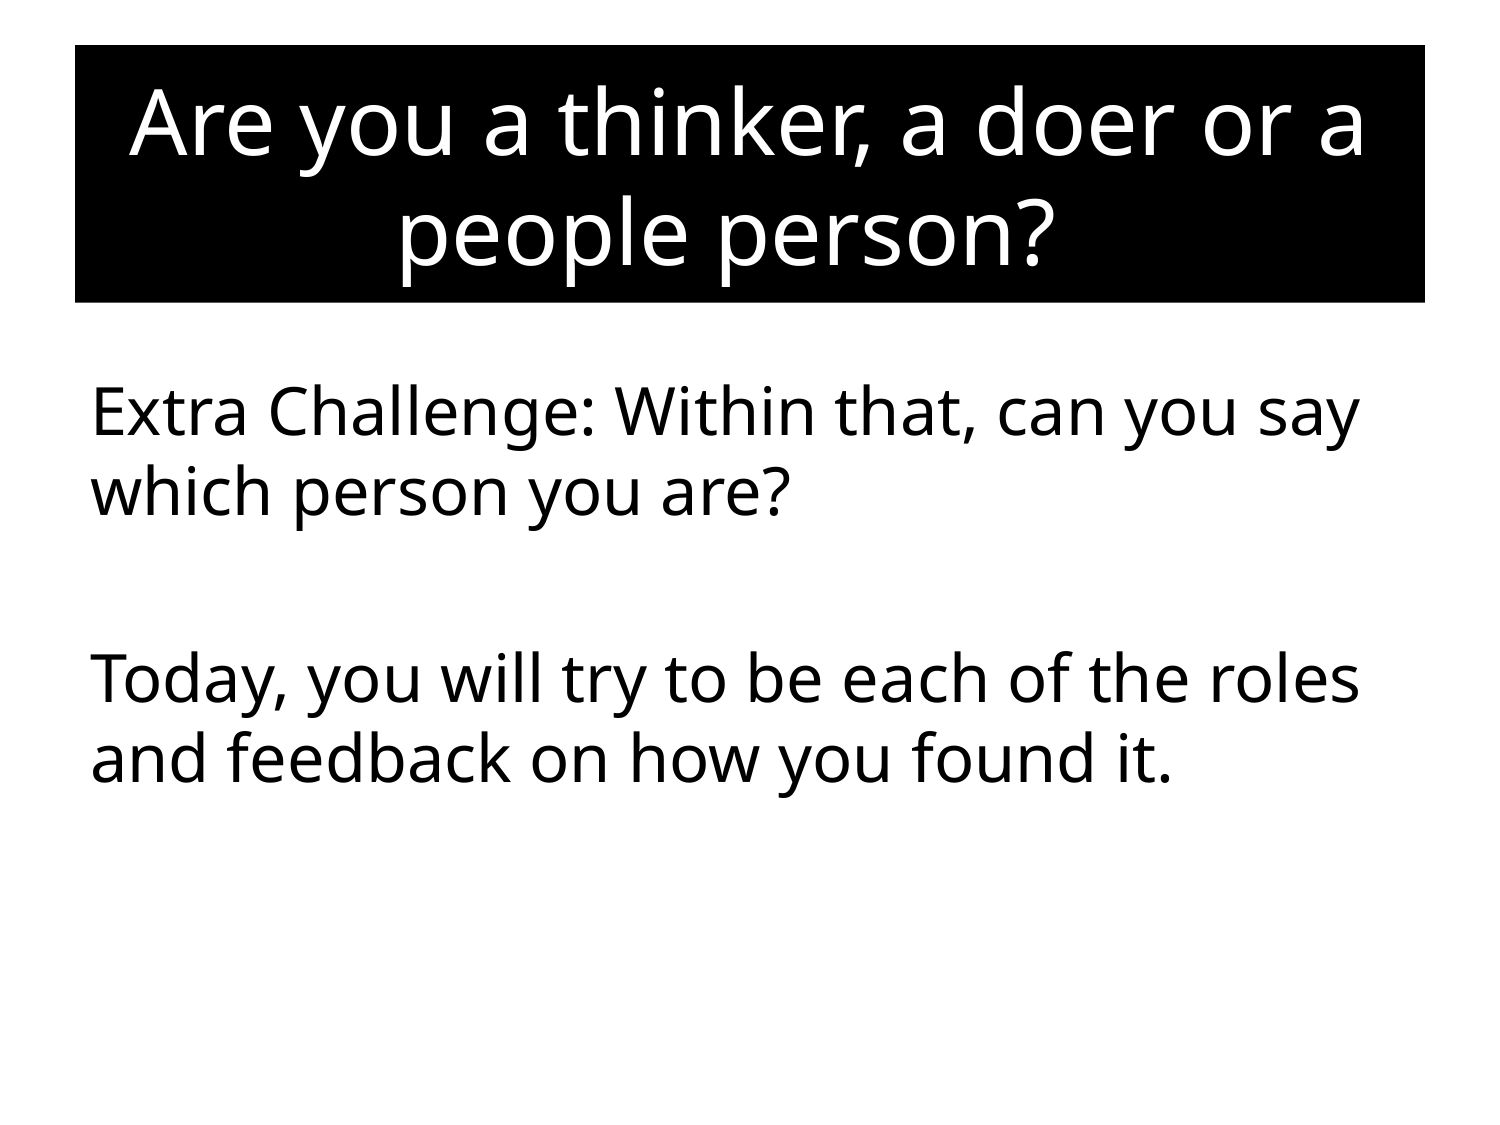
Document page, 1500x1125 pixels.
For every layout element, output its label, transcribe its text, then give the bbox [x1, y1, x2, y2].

title Are you a thinker, a doer or a people person? [75, 45, 1425, 303]
list Extra Challenge: Within that, can you say which person you are? Today, you will try to be each of the roles and feedback on how you found it. [75, 361, 1425, 1005]
